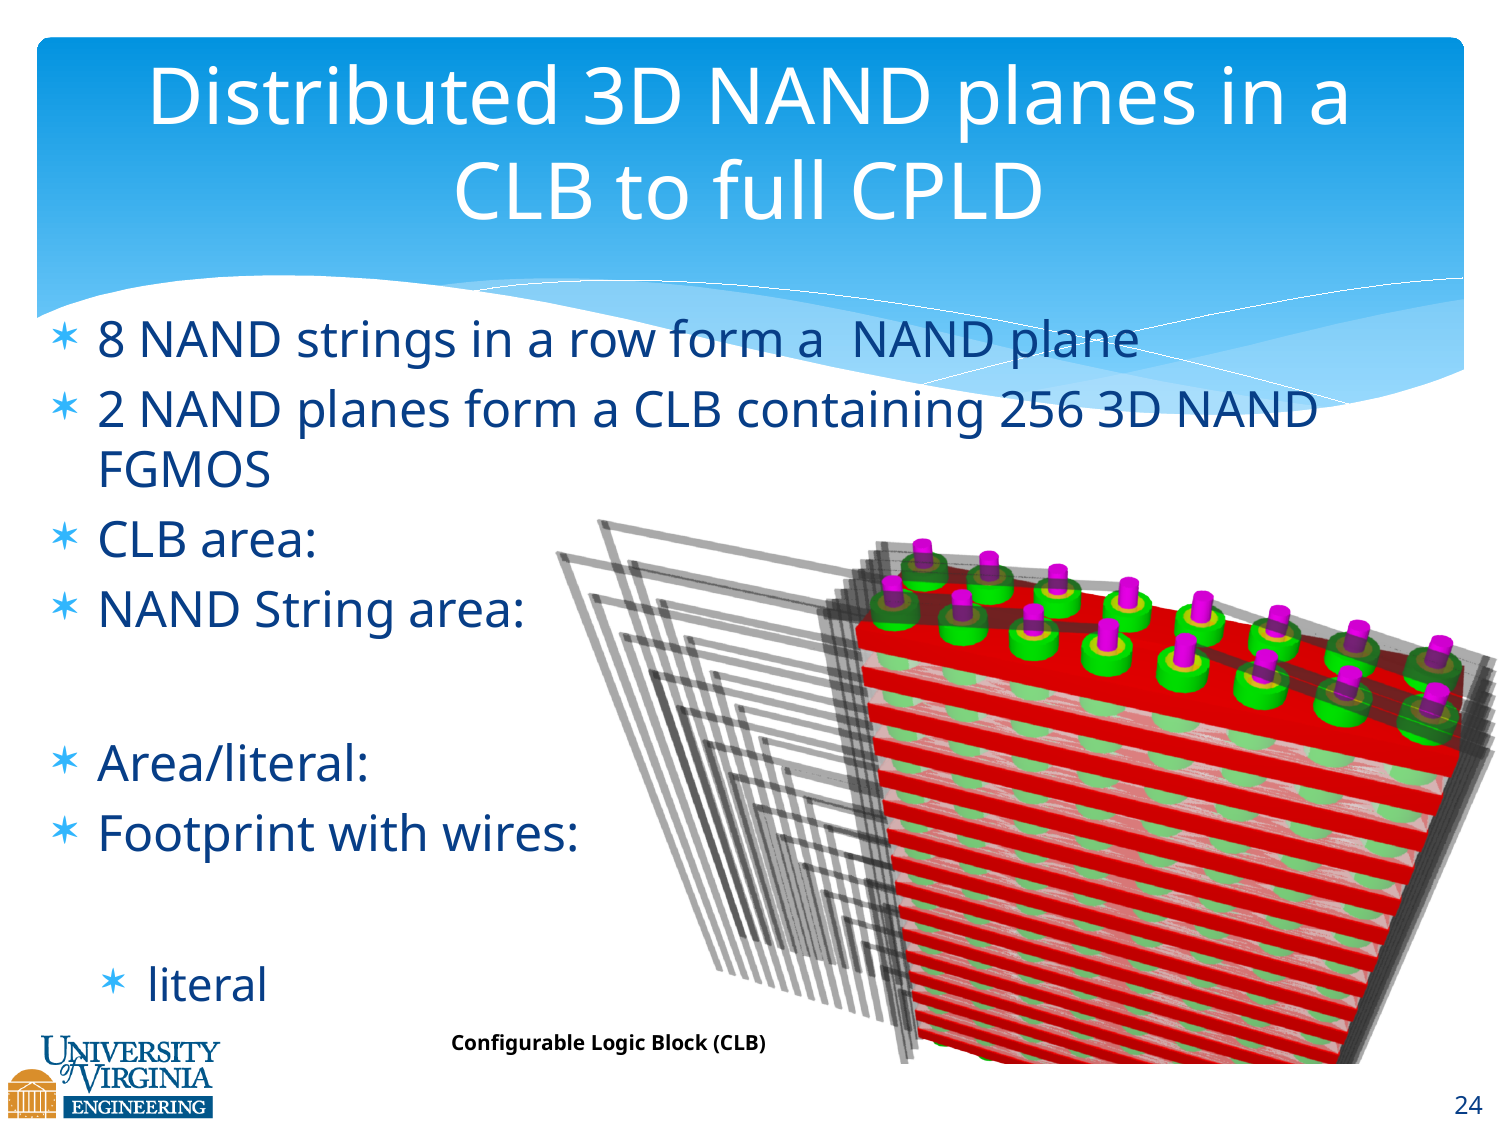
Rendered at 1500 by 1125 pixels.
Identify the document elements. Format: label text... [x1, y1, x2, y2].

slide_number 24 [1437, 1087, 1500, 1125]
text_box Configurable Logic Block (CLB) [436, 1022, 518, 1062]
title Distributed 3D NAND planes in a CLB to full CPLD [75, 37, 1425, 243]
picture [0, 1030, 225, 1125]
picture [524, 486, 1500, 1064]
